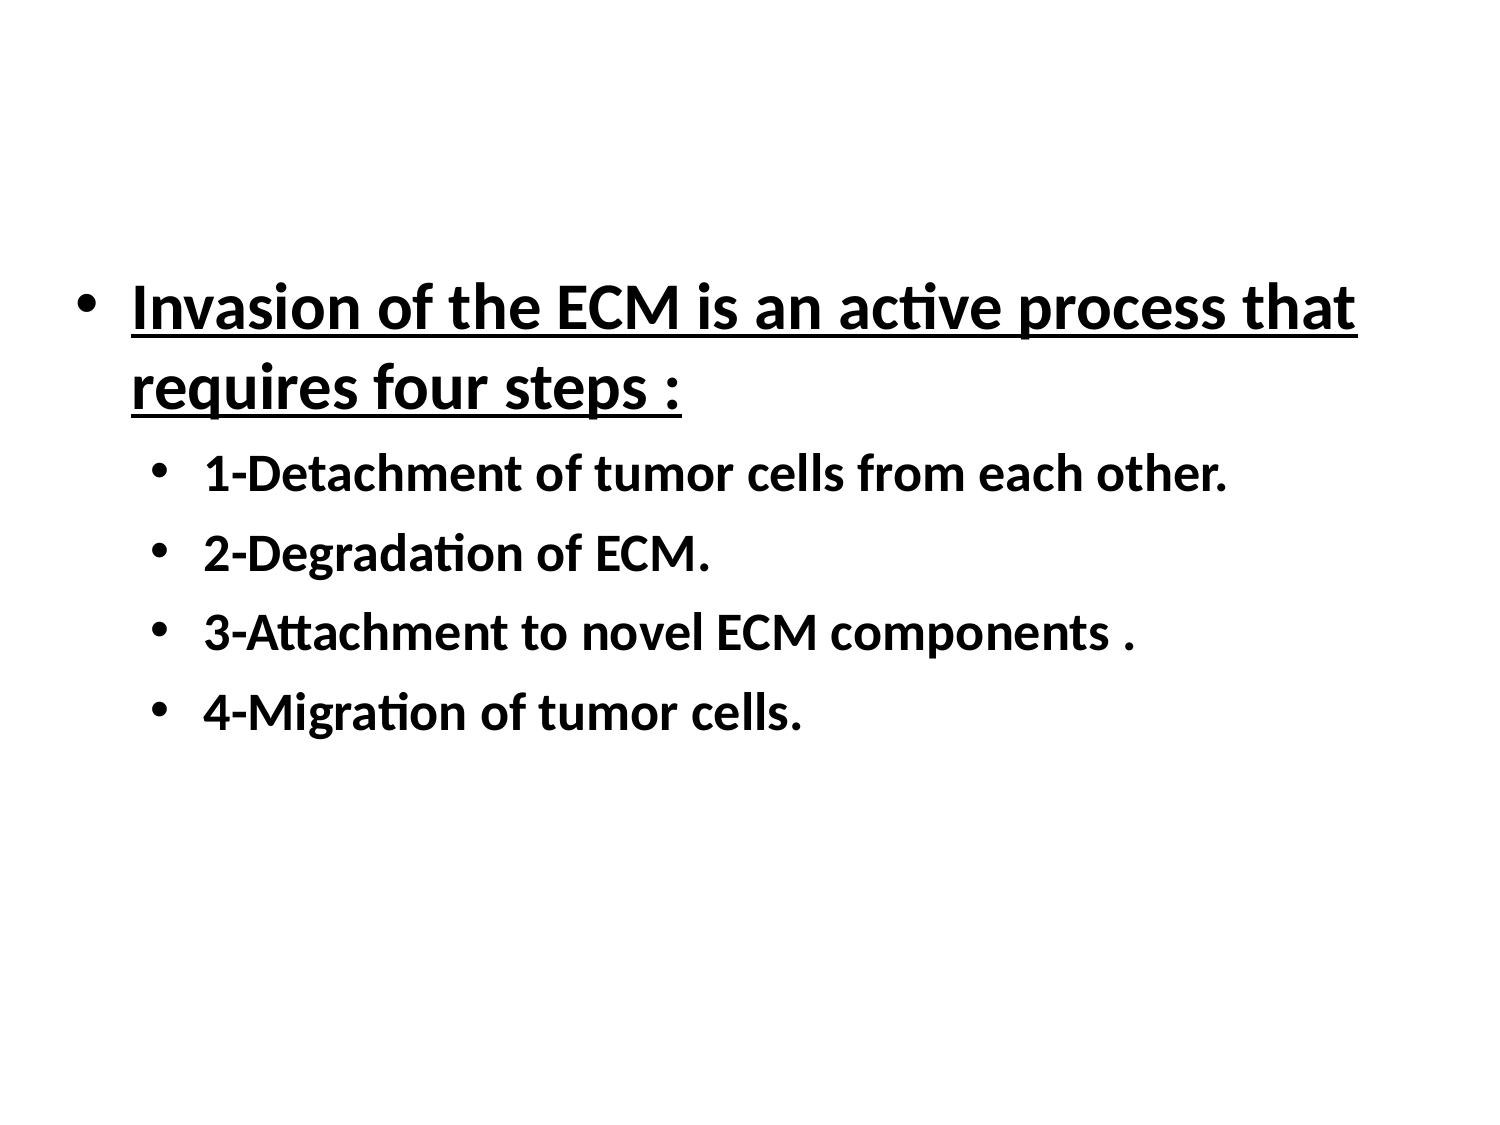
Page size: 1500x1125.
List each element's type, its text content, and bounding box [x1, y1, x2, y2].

list Invasion of the ECM is an active process that requires four steps : 1-Detachment of tumor cells from each other. 2-Degradation of ECM. 3-Attachment to novel ECM components . 4-Migration of tumor cells. [75, 262, 1425, 1005]
